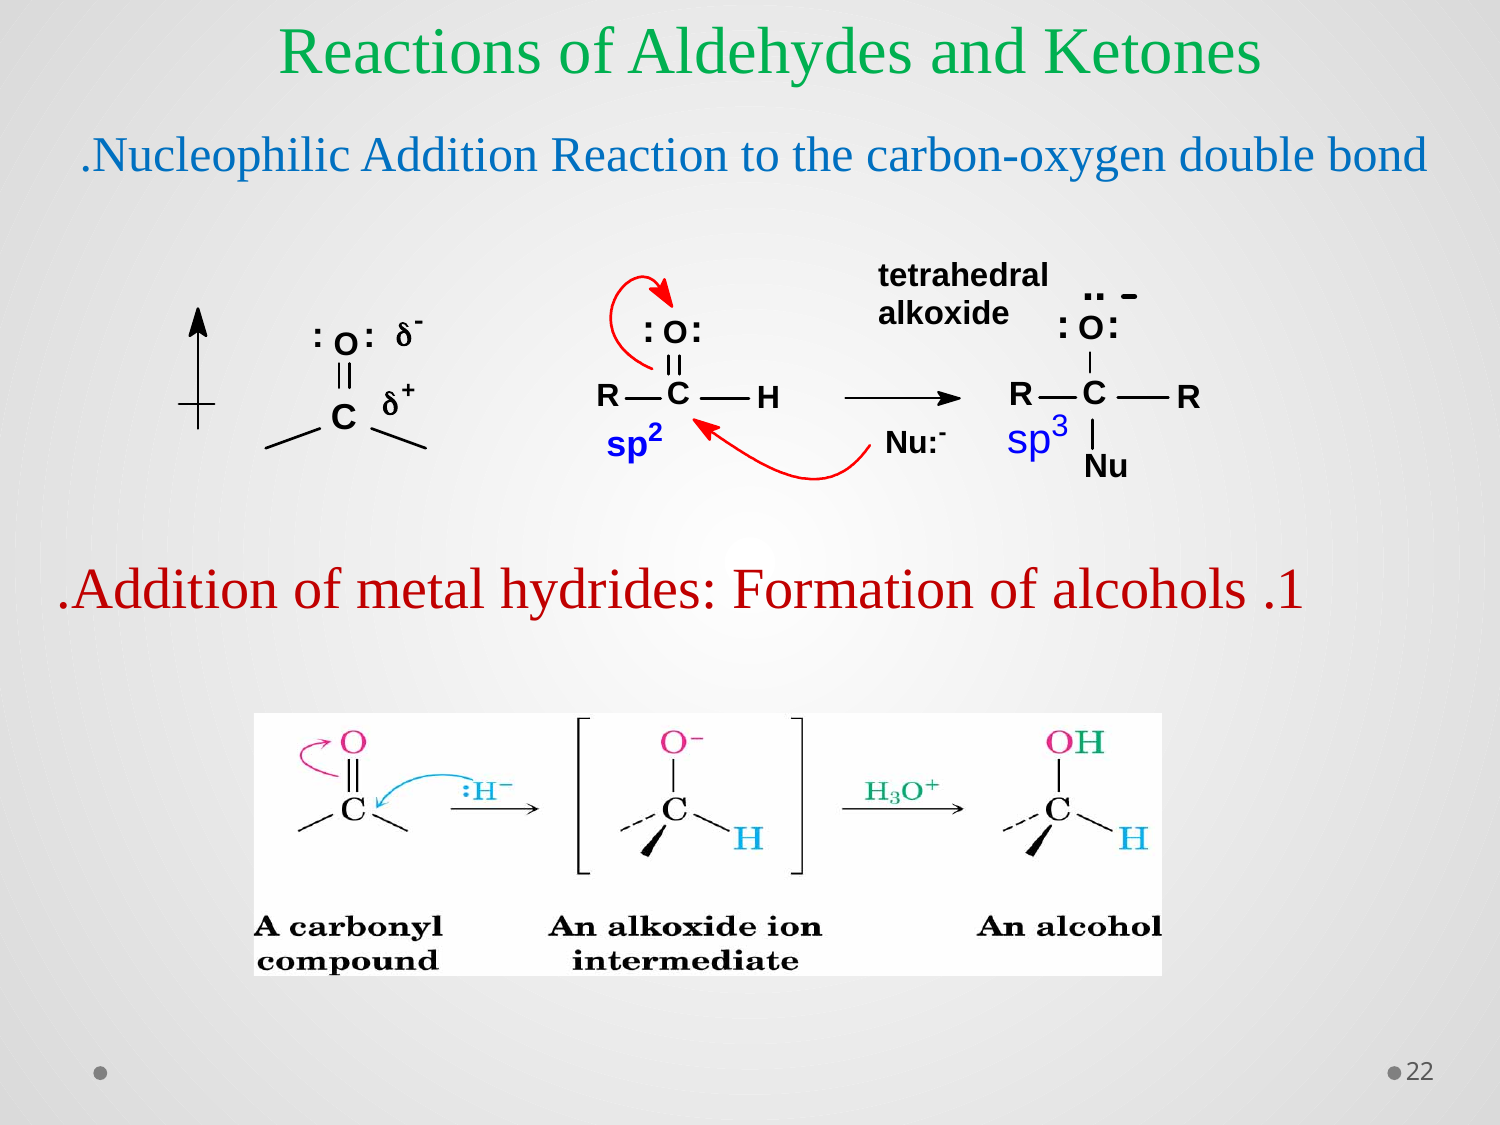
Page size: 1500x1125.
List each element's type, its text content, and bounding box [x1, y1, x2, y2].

picture [154, 299, 459, 451]
slide_number 22 [1401, 1042, 1494, 1103]
text_box 1. Addition of metal hydrides: Formation of alcohols. [29, 542, 1326, 628]
picture [253, 712, 1163, 977]
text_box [596, 260, 1203, 491]
text_box Reactions of Aldehydes and Ketones [171, 0, 1279, 95]
text_box Nucleophilic Addition Reaction to the carbon-oxygen double bond. [64, 113, 1444, 234]
